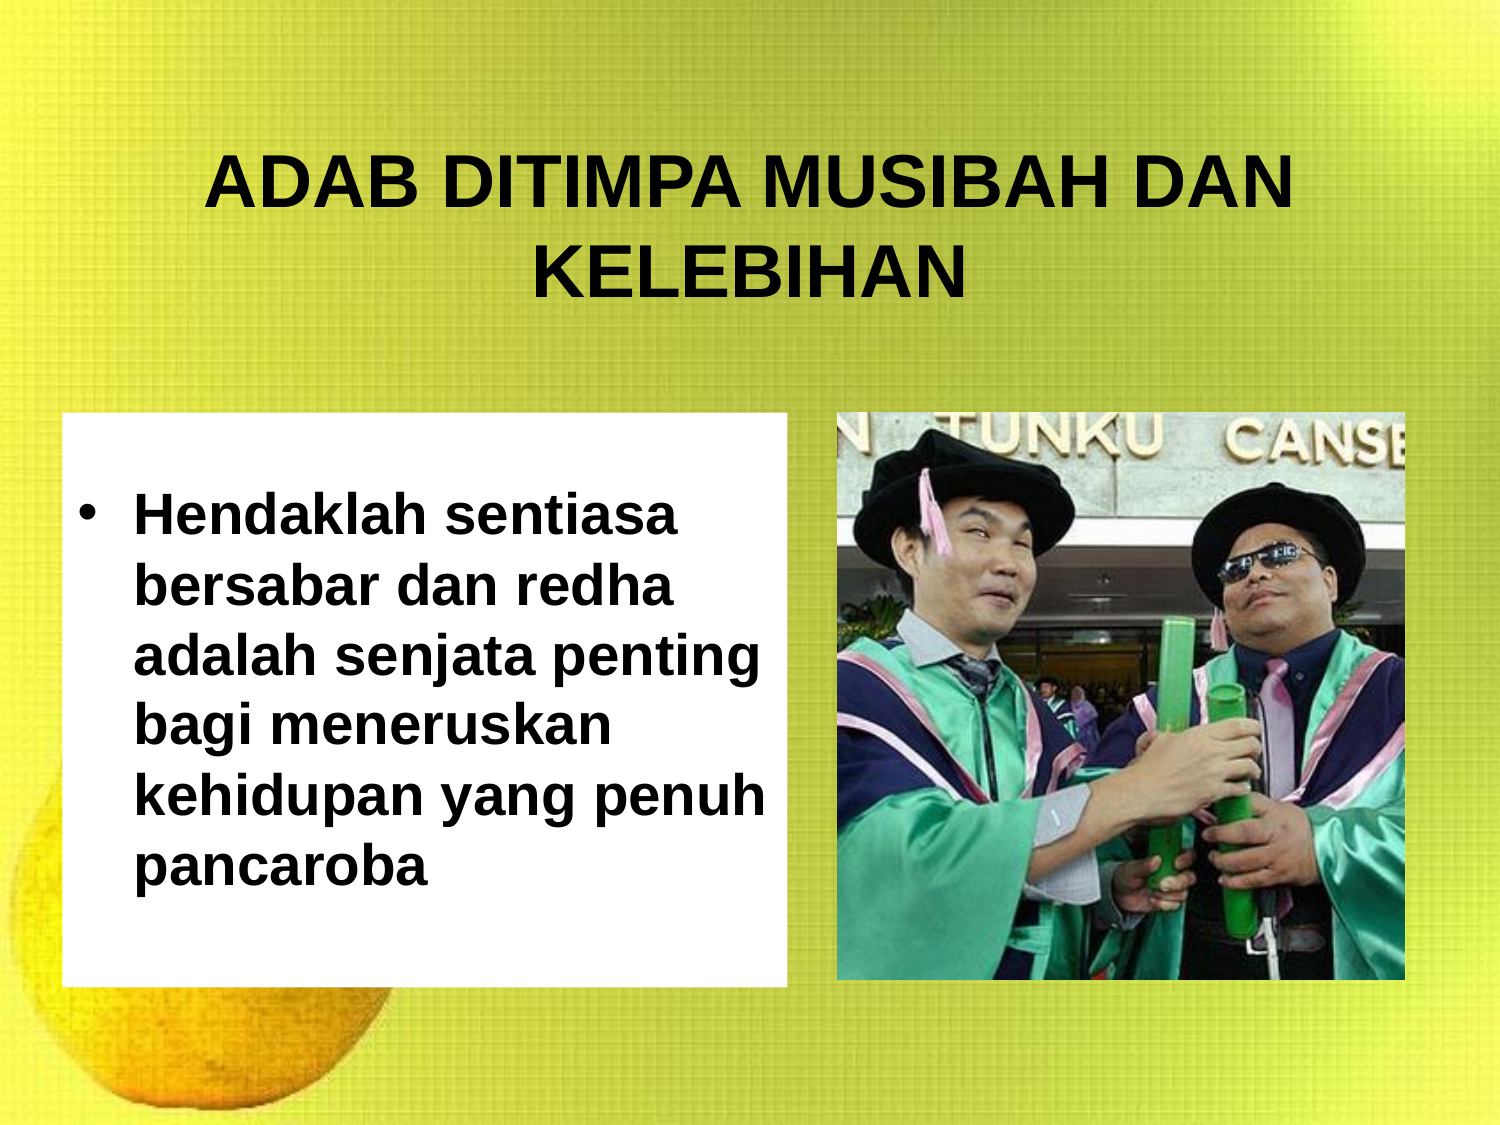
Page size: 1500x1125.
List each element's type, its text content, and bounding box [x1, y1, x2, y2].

title ADAB DITIMPA MUSIBAH DAN KELEBIHAN [75, 125, 1425, 313]
picture [0, 0, 1500, 1125]
list Hendaklah sentiasa bersabar dan redha adalah senjata penting bagi meneruskan kehidupan yang penuh pancaroba [62, 412, 788, 988]
